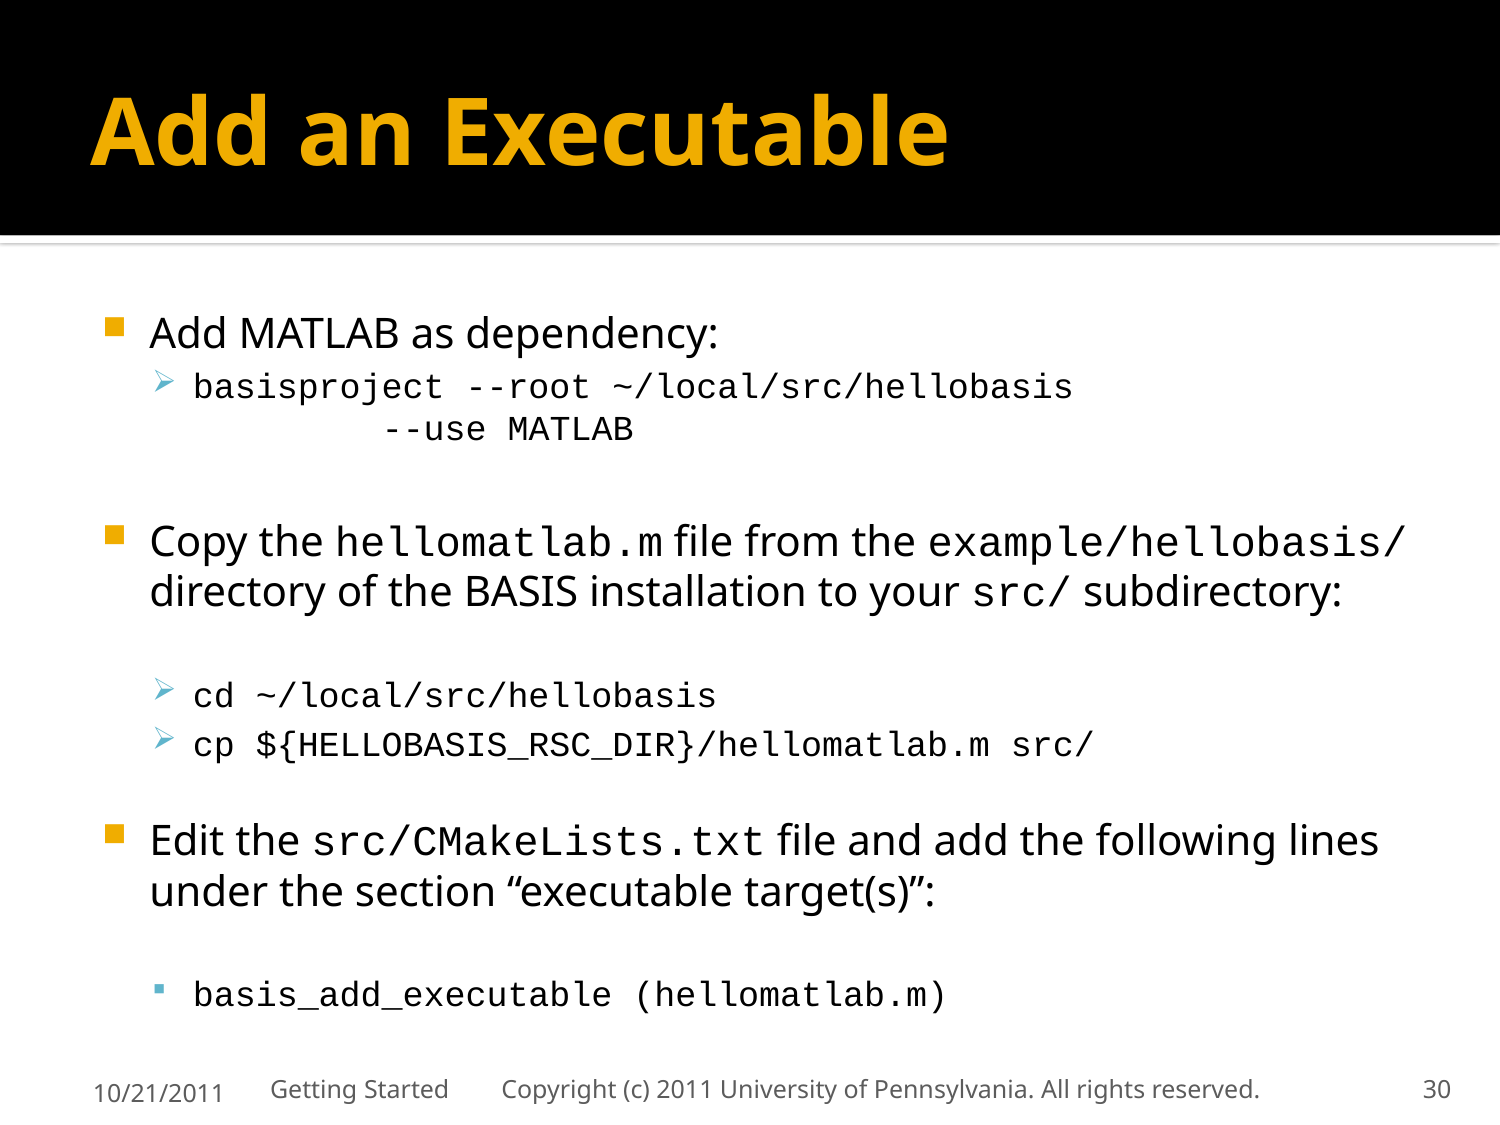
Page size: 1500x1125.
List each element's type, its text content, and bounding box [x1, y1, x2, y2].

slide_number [75, 1062, 238, 1108]
footer Getting Started Copyright (c) 2011 University of Pennsylvania. All rights reserved. [262, 1062, 1337, 1108]
list Add MATLAB as dependency: basisproject --root ~/local/src/hellobasis --use MATLAB Copy the hellomatlab.m file from the example/hellobasis/ directory of the BASIS installation to your src/ subdirectory: cd ~/local/src/hellobasis cp ${HELLOBASIS_RSC_DIR}/hellomatlab.m src/ Edit the src/CMakeLists.txt file and add the following lines under the section “executable target(s)”: basis_add_executable (hellomatlab.m) [75, 291, 1425, 1050]
slide_number 30 [1345, 1062, 1467, 1108]
title Add an Executable [75, 25, 1425, 231]
